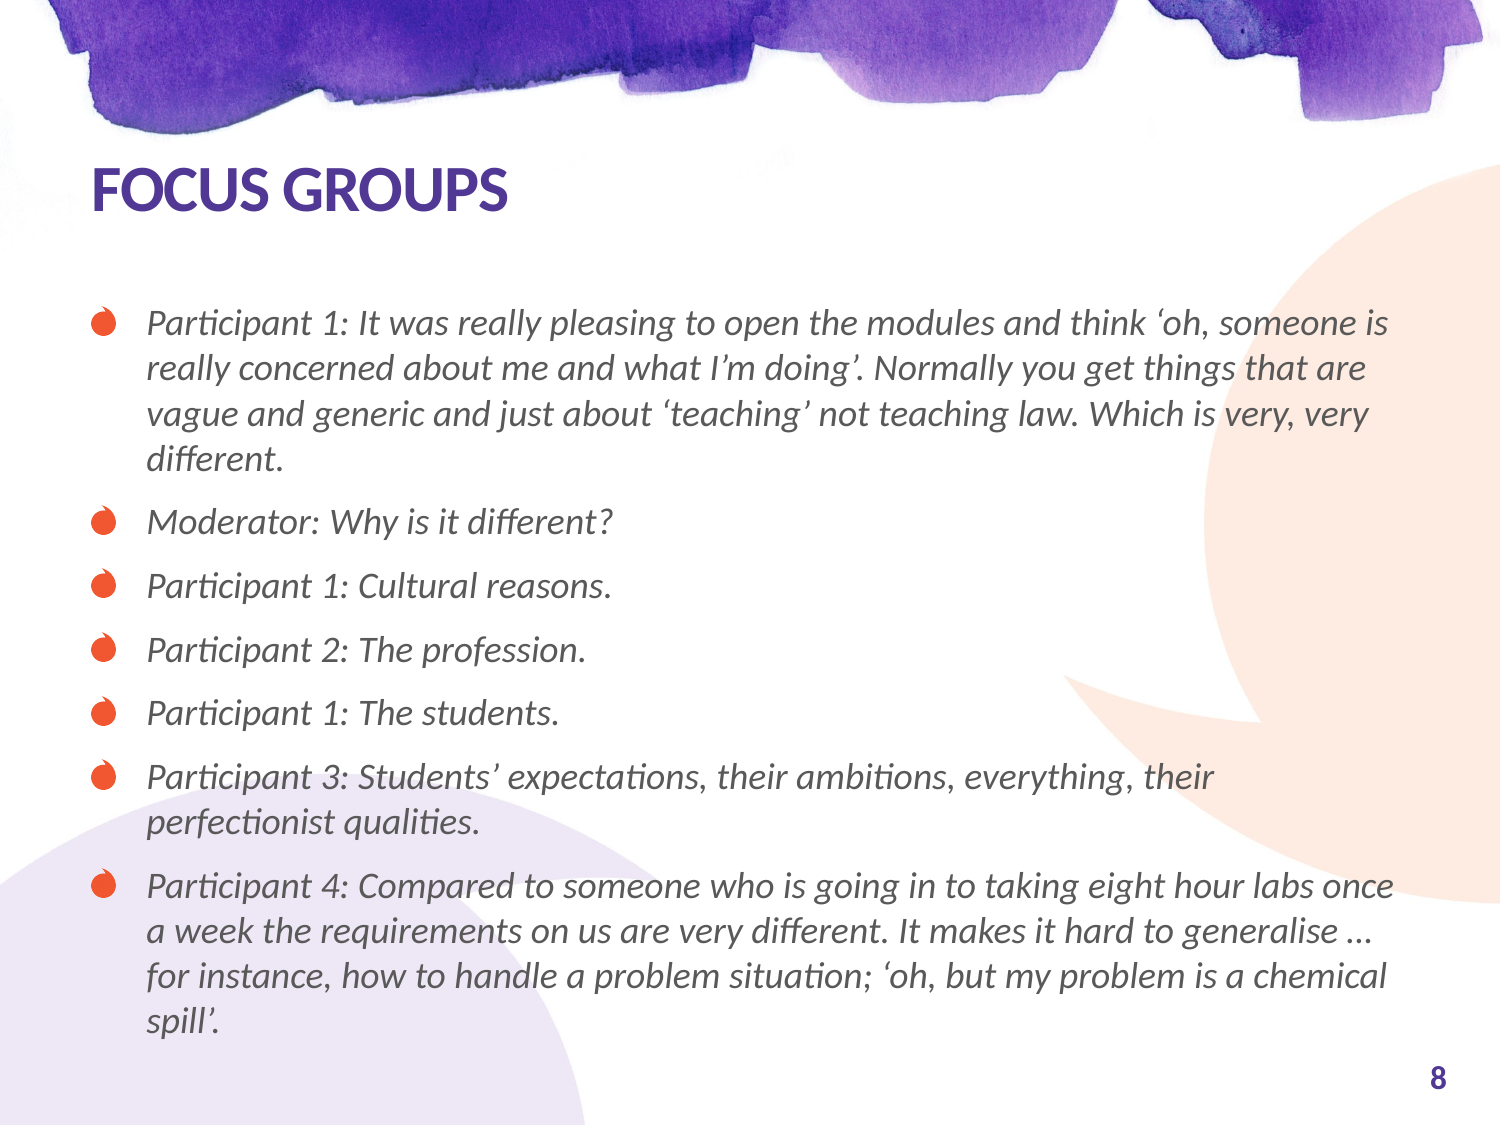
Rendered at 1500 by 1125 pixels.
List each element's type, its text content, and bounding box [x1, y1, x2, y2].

slide_number 8 [1246, 1046, 1462, 1107]
title Focus Groups [76, 137, 1424, 232]
picture [0, 0, 1500, 1125]
list Participant 1: It was really pleasing to open the modules and think ‘oh, someone is really concerned about me and what I’m doing’. Normally you get things that are vague and generic and just about ‘teaching’ not teaching law. Which is very, very different. Moderator: Why is it different? Participant 1: Cultural reasons. Participant 2: The profession. Participant 1: The students. Participant 3: Students’ expectations, their ambitions, everything, their perfectionist qualities. Participant 4: Compared to someone who is going in to taking eight hour labs once a week the requirements on us are very different. It makes it hard to generalise … for instance, how to handle a problem situation; ‘oh, but my problem is a chemical spill’. [76, 290, 1425, 1053]
